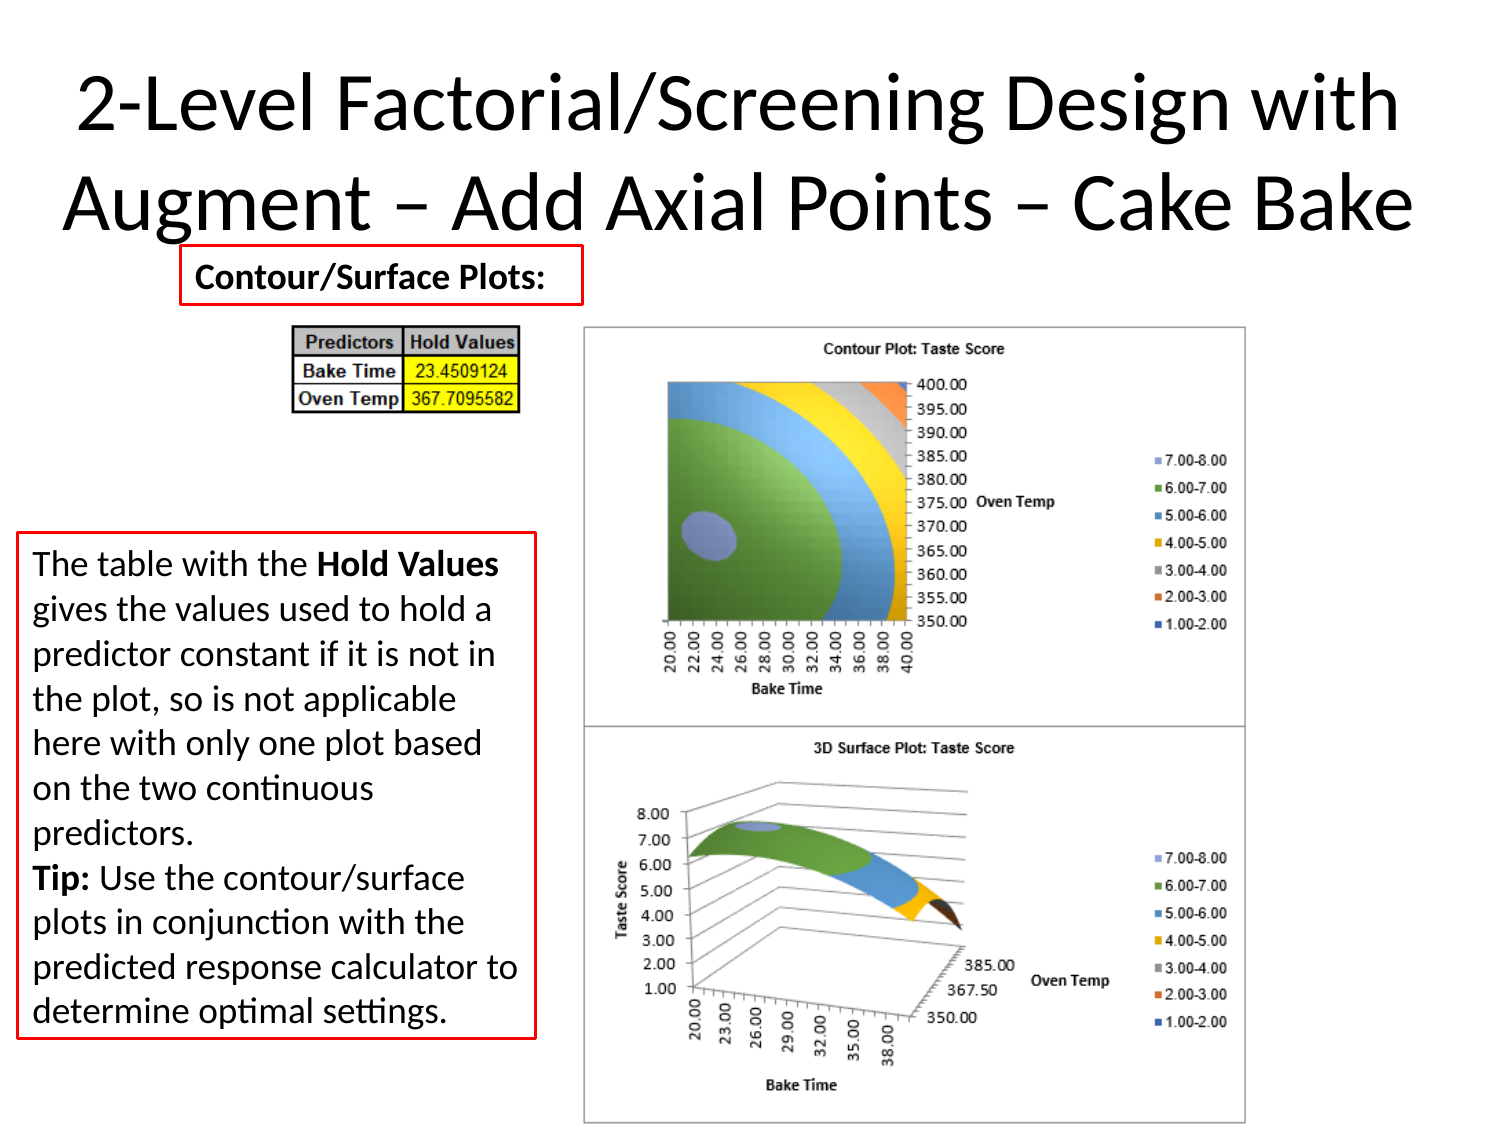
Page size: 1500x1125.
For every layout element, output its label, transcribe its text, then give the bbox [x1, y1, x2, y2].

picture [289, 324, 1258, 1125]
text_box Contour/Surface Plots: [180, 245, 583, 305]
text_box The table with the Hold Values gives the values used to hold a predictor constant if it is not in the plot, so is not applicable here with only one plot based on the two continuous predictors. Tip: Use the contour/surface plots in conjunction with the predicted response calculator to determine optimal settings. [17, 532, 284, 1039]
title 2-Level Factorial/Screening Design with Augment – Add Axial Points – Cake Bake [0, 39, 1500, 153]
